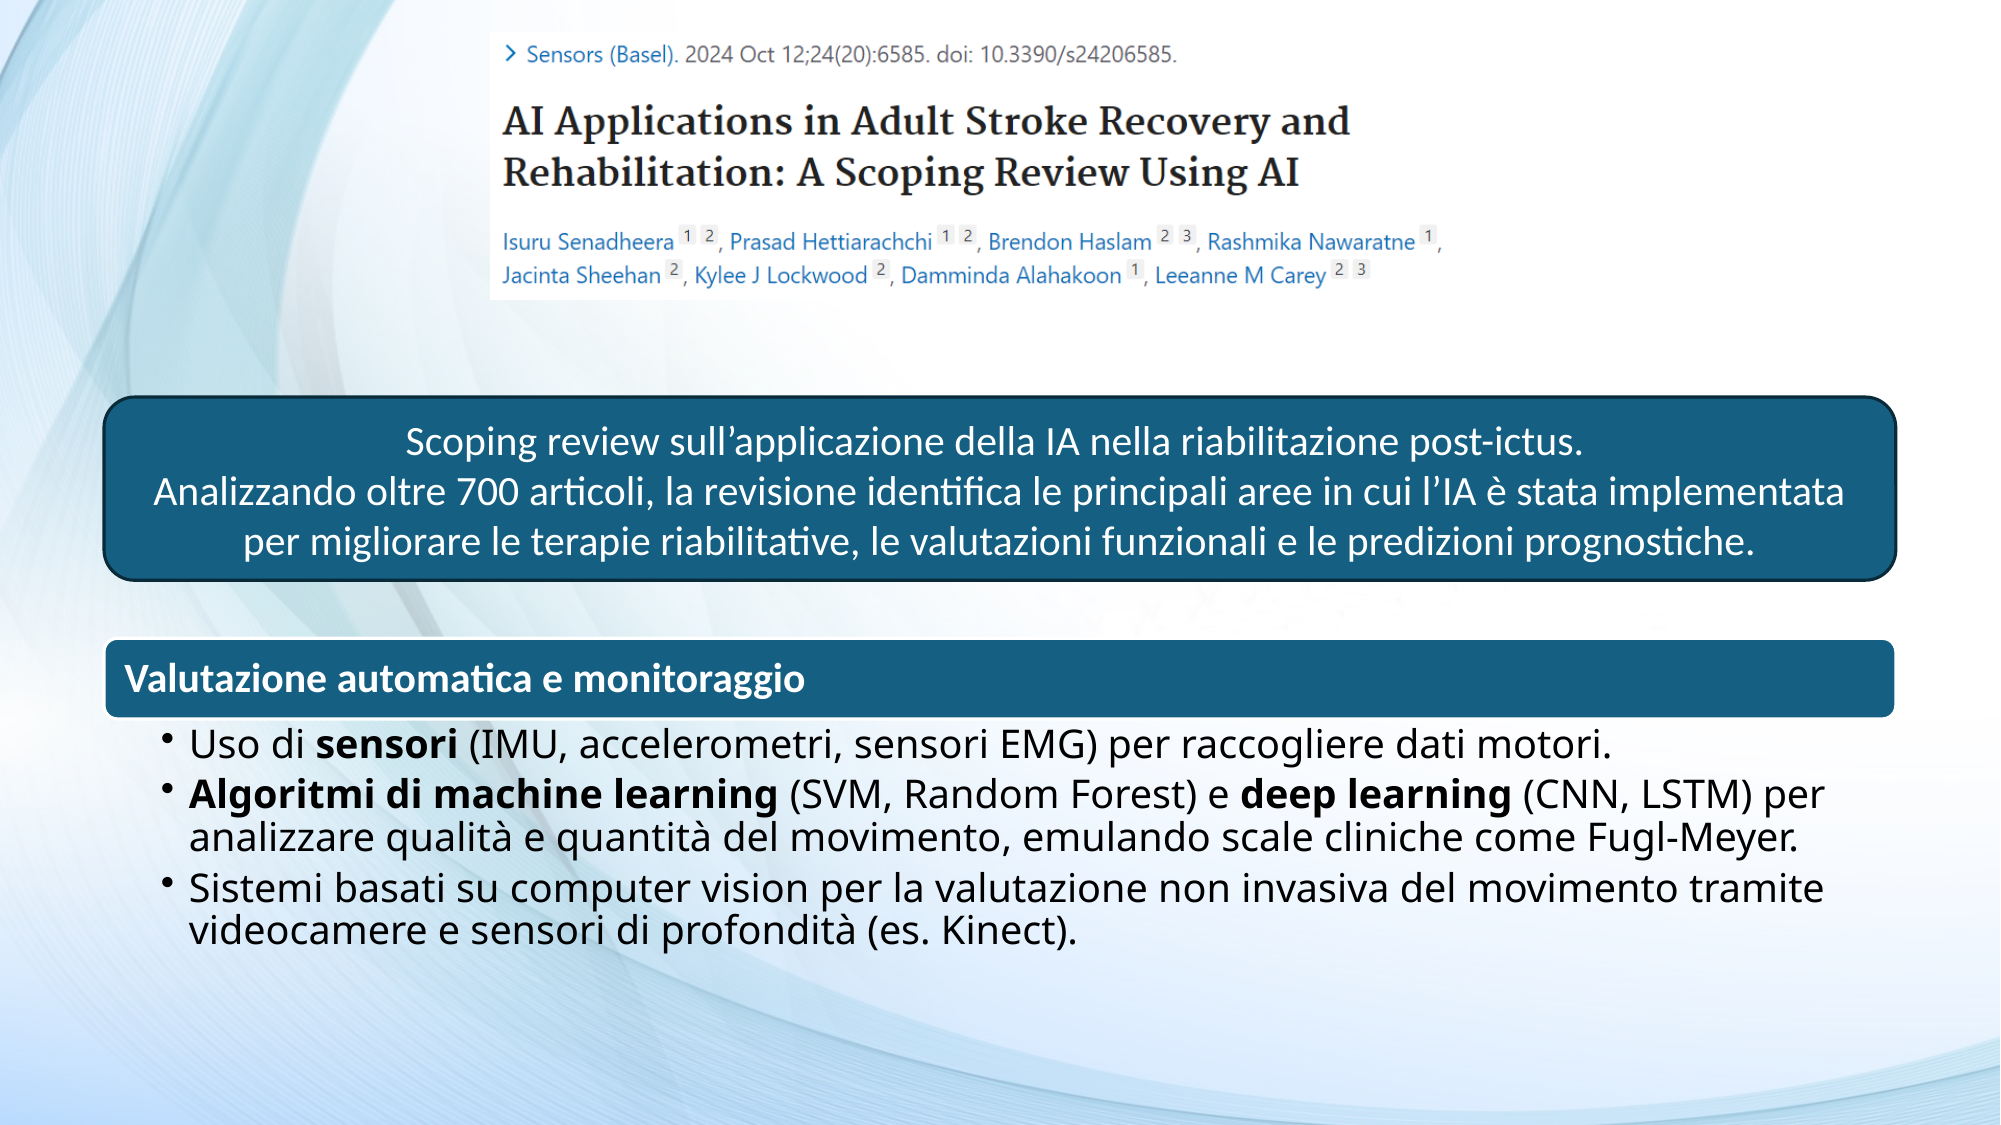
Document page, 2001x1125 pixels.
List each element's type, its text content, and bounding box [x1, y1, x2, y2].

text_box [103, 635, 1897, 971]
text_box Scoping review sull’applicazione della IA nella riabilitazione post-ictus. Analizzando oltre 700 articoli, la revisione identifica le principali aree in cui l’IA è stata implementata per migliorare le terapie riabilitative, le valutazioni funzionali e le predizioni prognostiche. [102, 395, 1898, 582]
picture [489, 32, 1511, 300]
